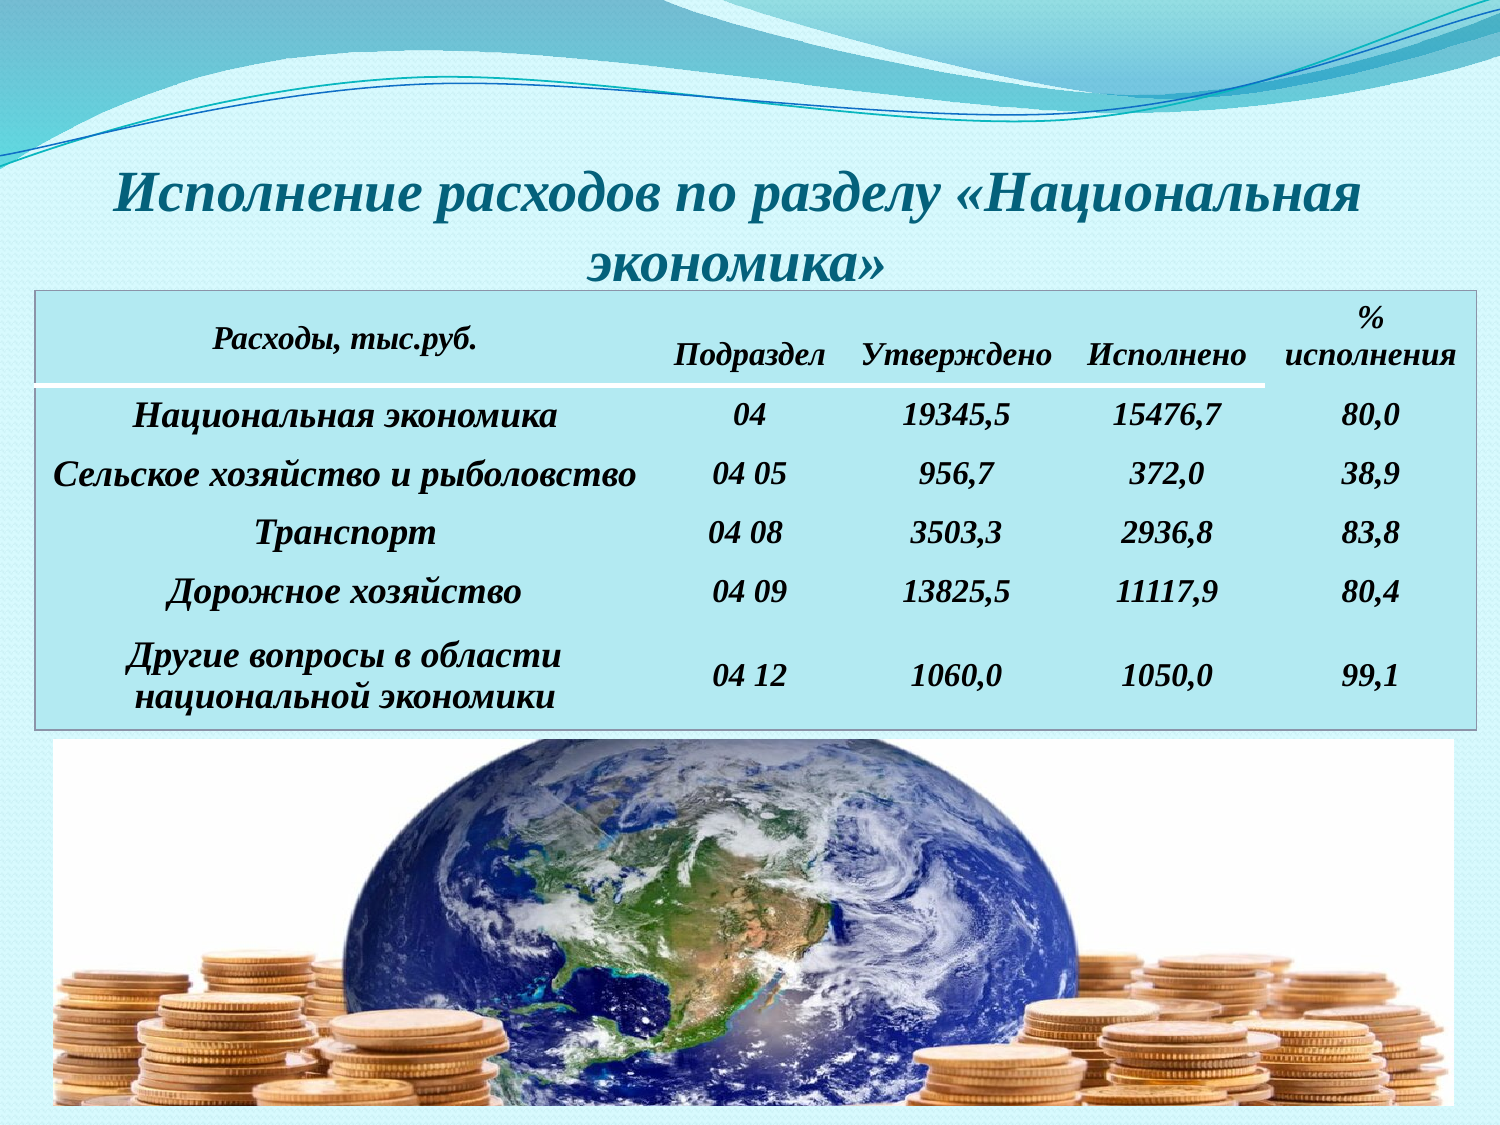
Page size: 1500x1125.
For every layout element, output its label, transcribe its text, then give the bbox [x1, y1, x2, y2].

table_cell 1060,0 [844, 620, 1069, 729]
table_cell 13825,5 [844, 561, 1069, 620]
table_cell 83,8 [1265, 503, 1476, 561]
table_cell 04 05 [655, 444, 844, 503]
table_cell 1050,0 [1069, 620, 1265, 729]
table_cell 04 09 [655, 561, 844, 620]
table_cell 11117,9 [1069, 561, 1265, 620]
table_cell 04 08 [655, 503, 844, 561]
title Исполнение расходов по разделу «Национальная экономика» [23, 140, 1454, 364]
table_cell 372,0 [1069, 444, 1265, 503]
table_cell 04 12 [655, 620, 844, 729]
table_header % исполнения [1265, 291, 1476, 385]
table_cell 19345,5 [844, 388, 1069, 444]
table_cell 80,0 [1265, 385, 1476, 444]
table_cell Транспорт [36, 503, 655, 561]
table_cell 38,9 [1265, 444, 1476, 503]
table_cell 80,4 [1265, 561, 1476, 620]
table_cell 15476,7 [1069, 388, 1265, 444]
table_header Расходы, тыс.руб. [36, 291, 655, 383]
table_cell Сельское хозяйство и рыболовство [36, 444, 655, 503]
table_cell 04 [655, 388, 844, 444]
table_cell Другие вопросы в области национальной экономики [36, 620, 655, 729]
picture [52, 739, 1454, 1107]
table_cell 2936,8 [1069, 503, 1265, 561]
table_cell Дорожное хозяйство [36, 561, 655, 620]
table_cell 99,1 [1265, 620, 1476, 729]
table_cell 3503,3 [844, 503, 1069, 561]
table_header Исполнено [1069, 291, 1265, 383]
table_header Утверждено [844, 291, 1069, 383]
table_header Подраздел [655, 291, 844, 383]
table_cell 956,7 [844, 444, 1069, 503]
table_cell Национальная экономика [36, 388, 655, 444]
